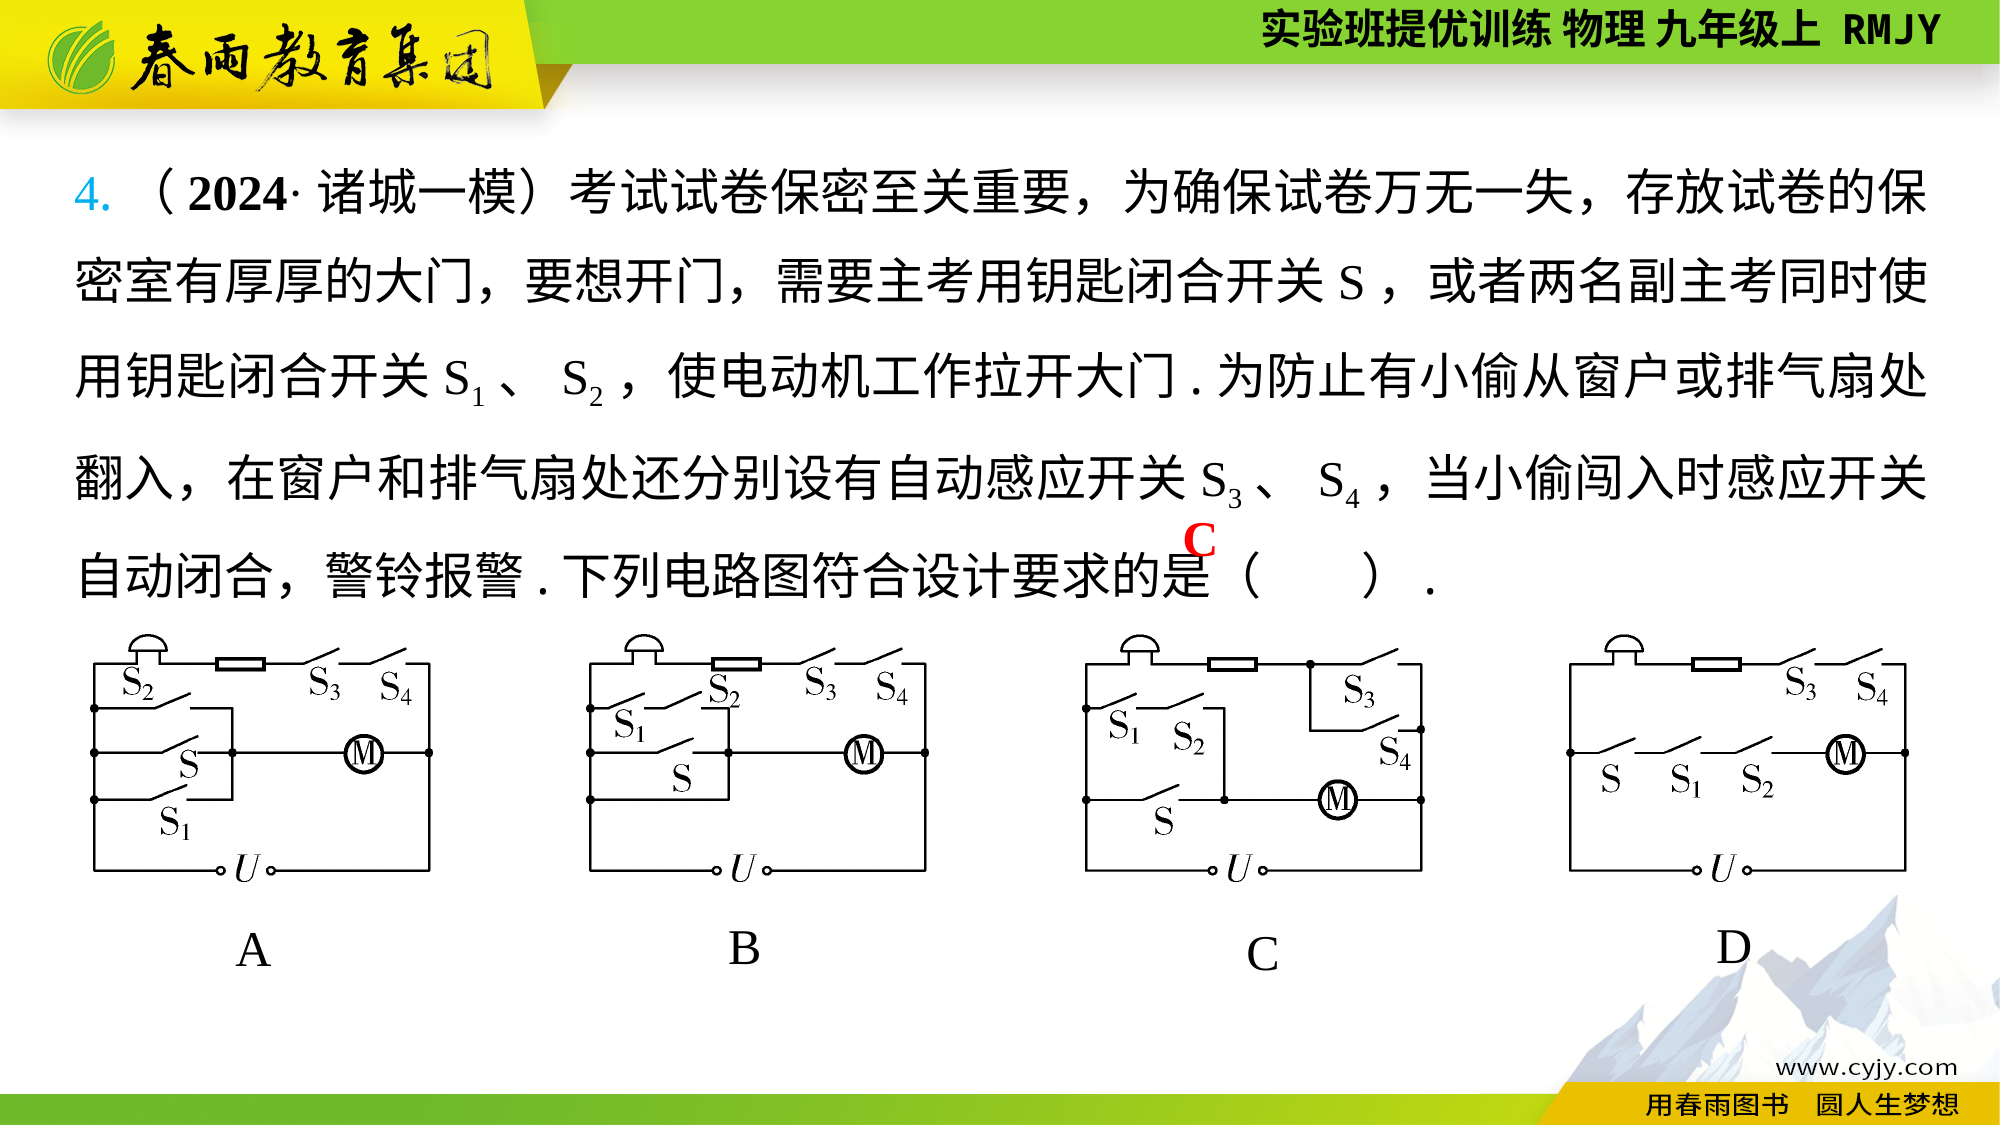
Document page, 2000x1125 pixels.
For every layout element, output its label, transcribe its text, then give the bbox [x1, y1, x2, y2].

picture [0, 0, 2000, 1125]
text_box A [220, 909, 287, 985]
list 4.（2024·诸城一模）考试试卷保密至关重要，为确保试卷万无一失，存放试卷的保密室有厚厚的大门，要想开门，需要主考用钥匙闭合开关S，或者两名副主考同时使用钥匙闭合开关S1、S2，使电动机工作拉开大门.为防止有小偷从窗户或排气扇处翻入，在窗户和排气扇处还分别设有自动感应开关S3、S4，当小偷闯入时感应开关自动闭合，警铃报警.下列电路图符合设计要求的是（ ）. [59, 122, 1944, 581]
text_box D [1701, 905, 1768, 981]
text_box C [1231, 913, 1295, 989]
text_box B [713, 907, 777, 983]
text_box C [1167, 499, 1234, 574]
